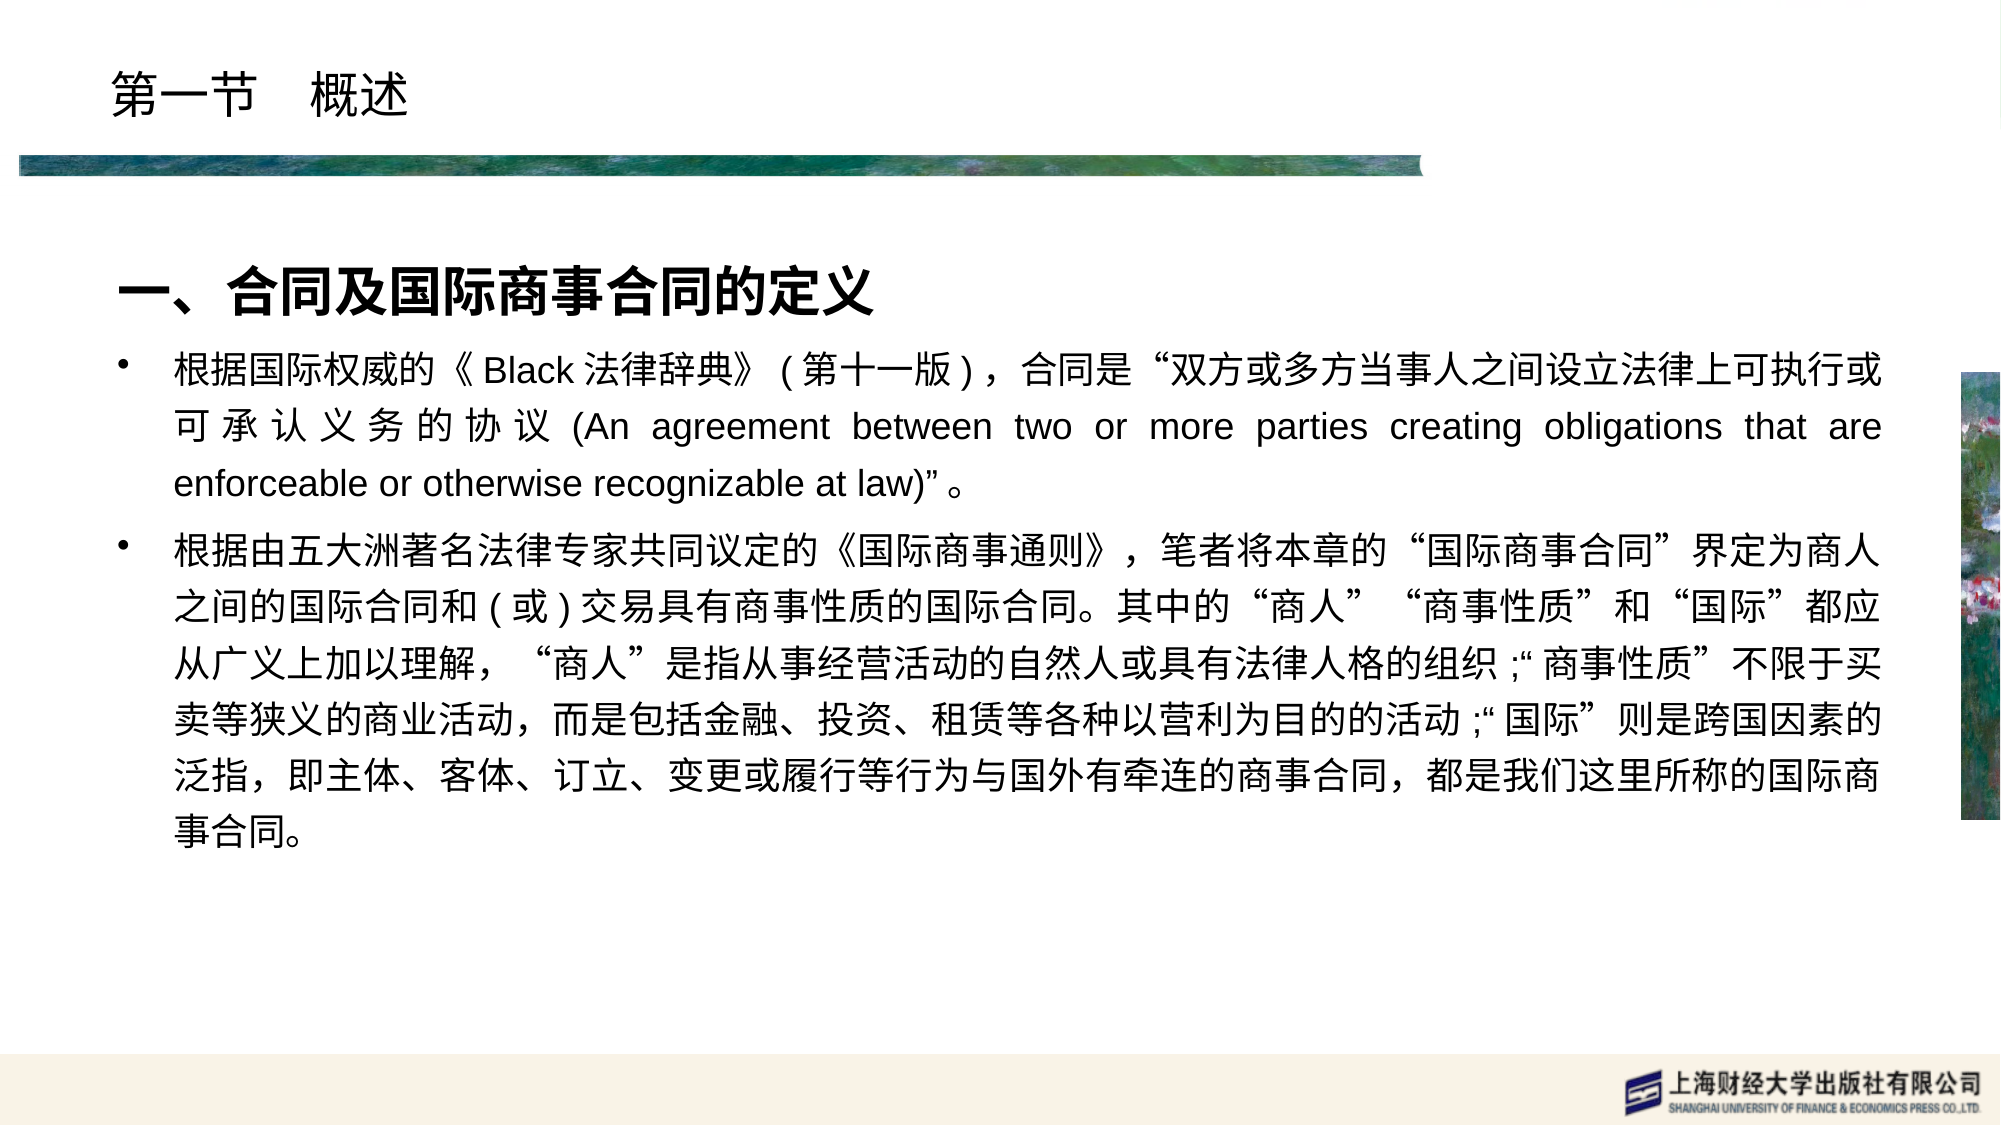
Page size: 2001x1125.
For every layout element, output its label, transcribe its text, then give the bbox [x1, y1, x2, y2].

list 一、合同及国际商事合同的定义 根据国际权威的《Black法律辞典》(第十一版)，合同是“双方或多方当事人之间设立法律上可执行或可承认义务的协议(An agreement between two or more parties creating obligations that are enforceable or otherwise recognizable at law)”。 根据由五大洲著名法律专家共同议定的《国际商事通则》，笔者将本章的“国际商事合同”界定为商人之间的国际合同和(或)交易具有商事性质的国际合同。其中的“商人”“商事性质”和“国际”都应从广义上加以理解，“商人”是指从事经营活动的自然人或具有法律人格的组织;“商事性质”不限于买卖等狭义的商业活动，而是包括金融、投资、租赁等各种以营利为目的的活动;“国际”则是跨国因素的泛指，即主体、客体、订立、变更或履行等行为与国外有牵连的商事合同，都是我们这里所称的国际商事合同。 [102, 233, 1898, 1032]
picture [0, 0, 2001, 1125]
title 第一节 概述 [94, 42, 1451, 146]
